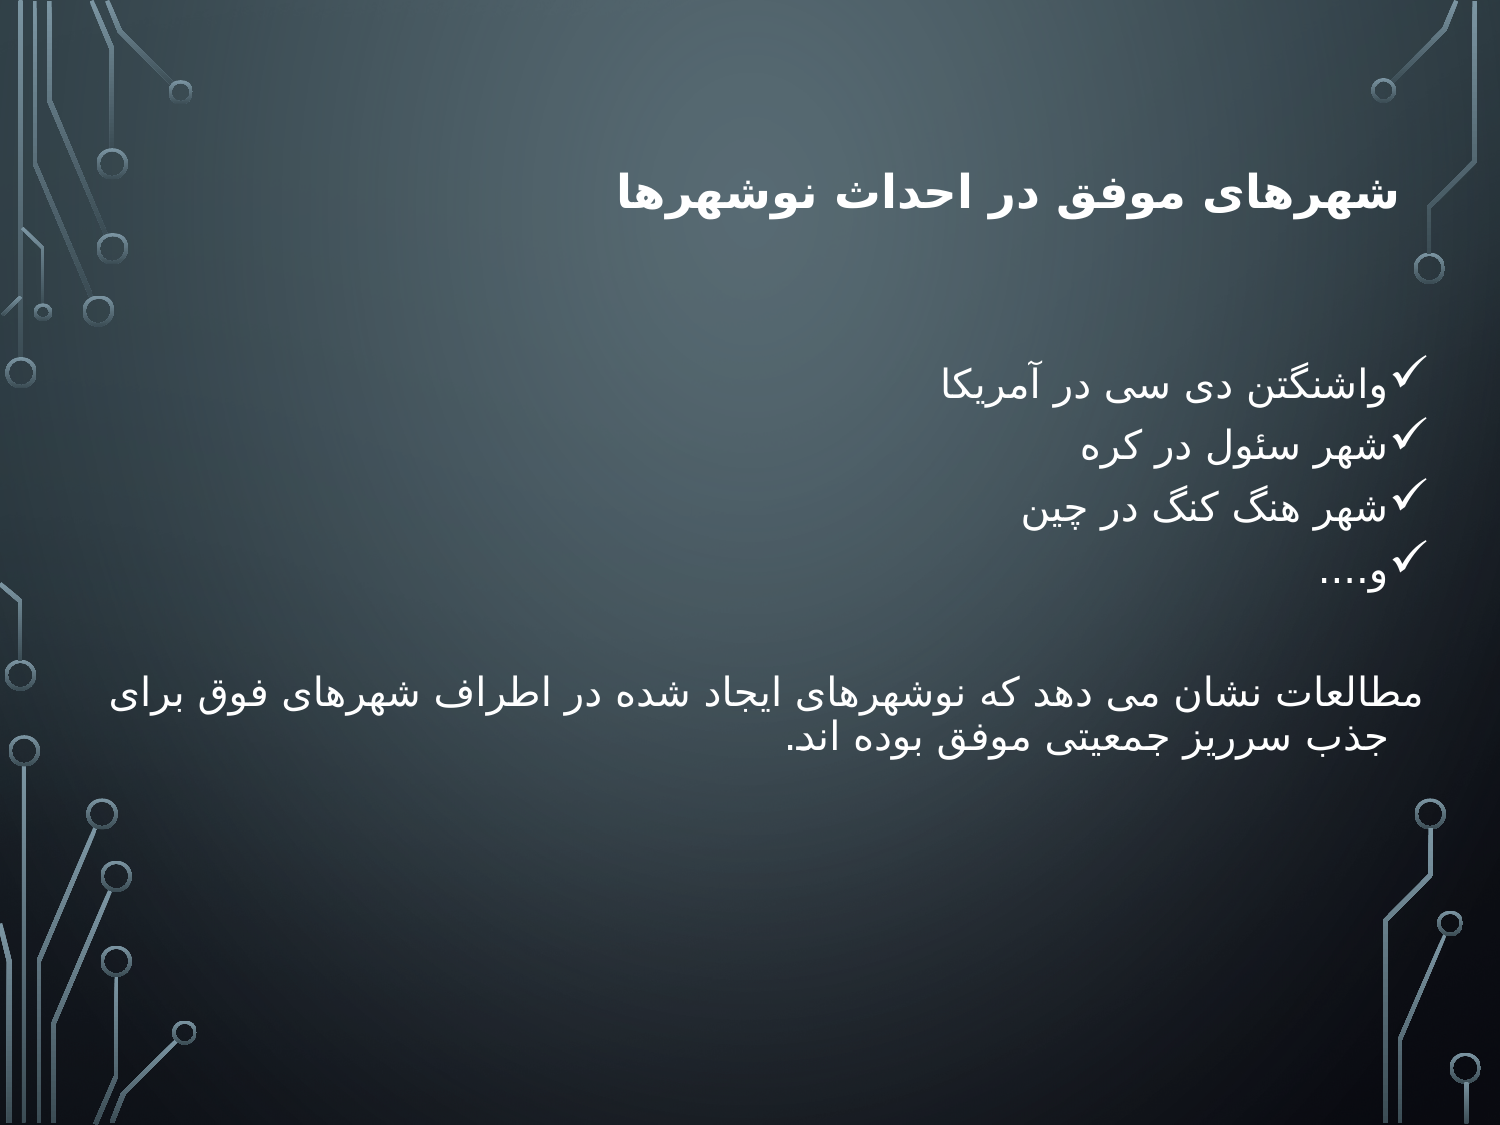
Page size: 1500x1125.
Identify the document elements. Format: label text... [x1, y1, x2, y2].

list واشنگتن دی سی در آمریکا شهر سئول در کره شهر هنگ کنگ در چین و.... مطالعات نشان می دهد که نوشهرهای ایجاد شده در اطراف شهرهای فوق برای جذب سرریز جمعیتی موفق بوده اند. [64, 302, 1440, 770]
title شهرهای موفق در احداث نوشهرها [41, 160, 1417, 227]
